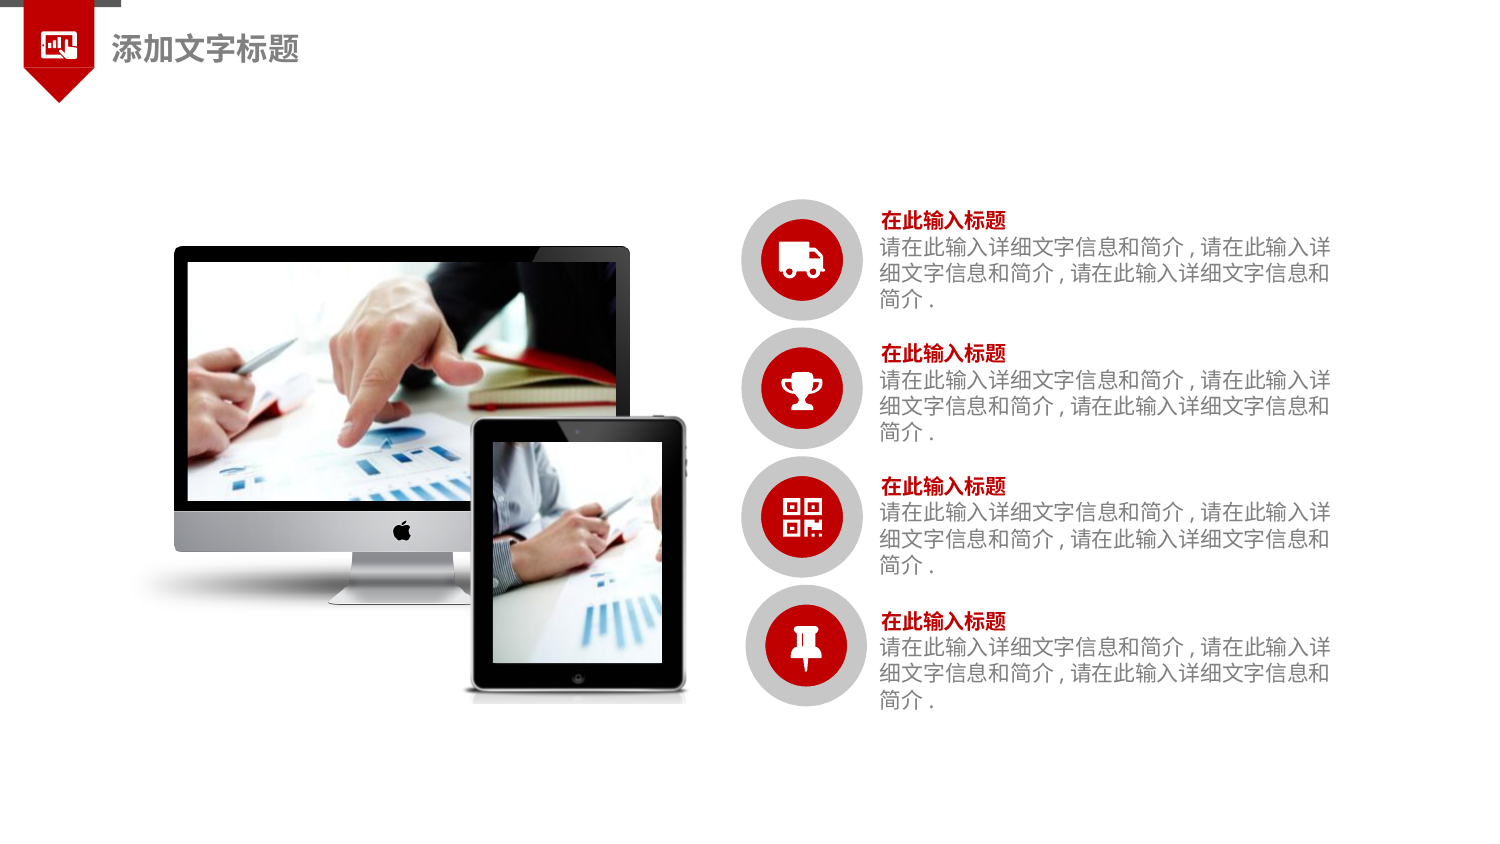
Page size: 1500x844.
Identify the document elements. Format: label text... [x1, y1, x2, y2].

text_box 添加文字标题 [103, 24, 343, 71]
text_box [751, 337, 853, 440]
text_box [755, 594, 857, 697]
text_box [865, 466, 1362, 573]
text_box [95, 0, 122, 8]
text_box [751, 466, 853, 568]
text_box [751, 209, 853, 311]
text_box [0, 0, 23, 8]
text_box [865, 333, 1362, 440]
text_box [130, 226, 671, 637]
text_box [457, 407, 697, 704]
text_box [865, 600, 1362, 708]
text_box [23, 0, 95, 104]
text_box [865, 200, 1362, 307]
